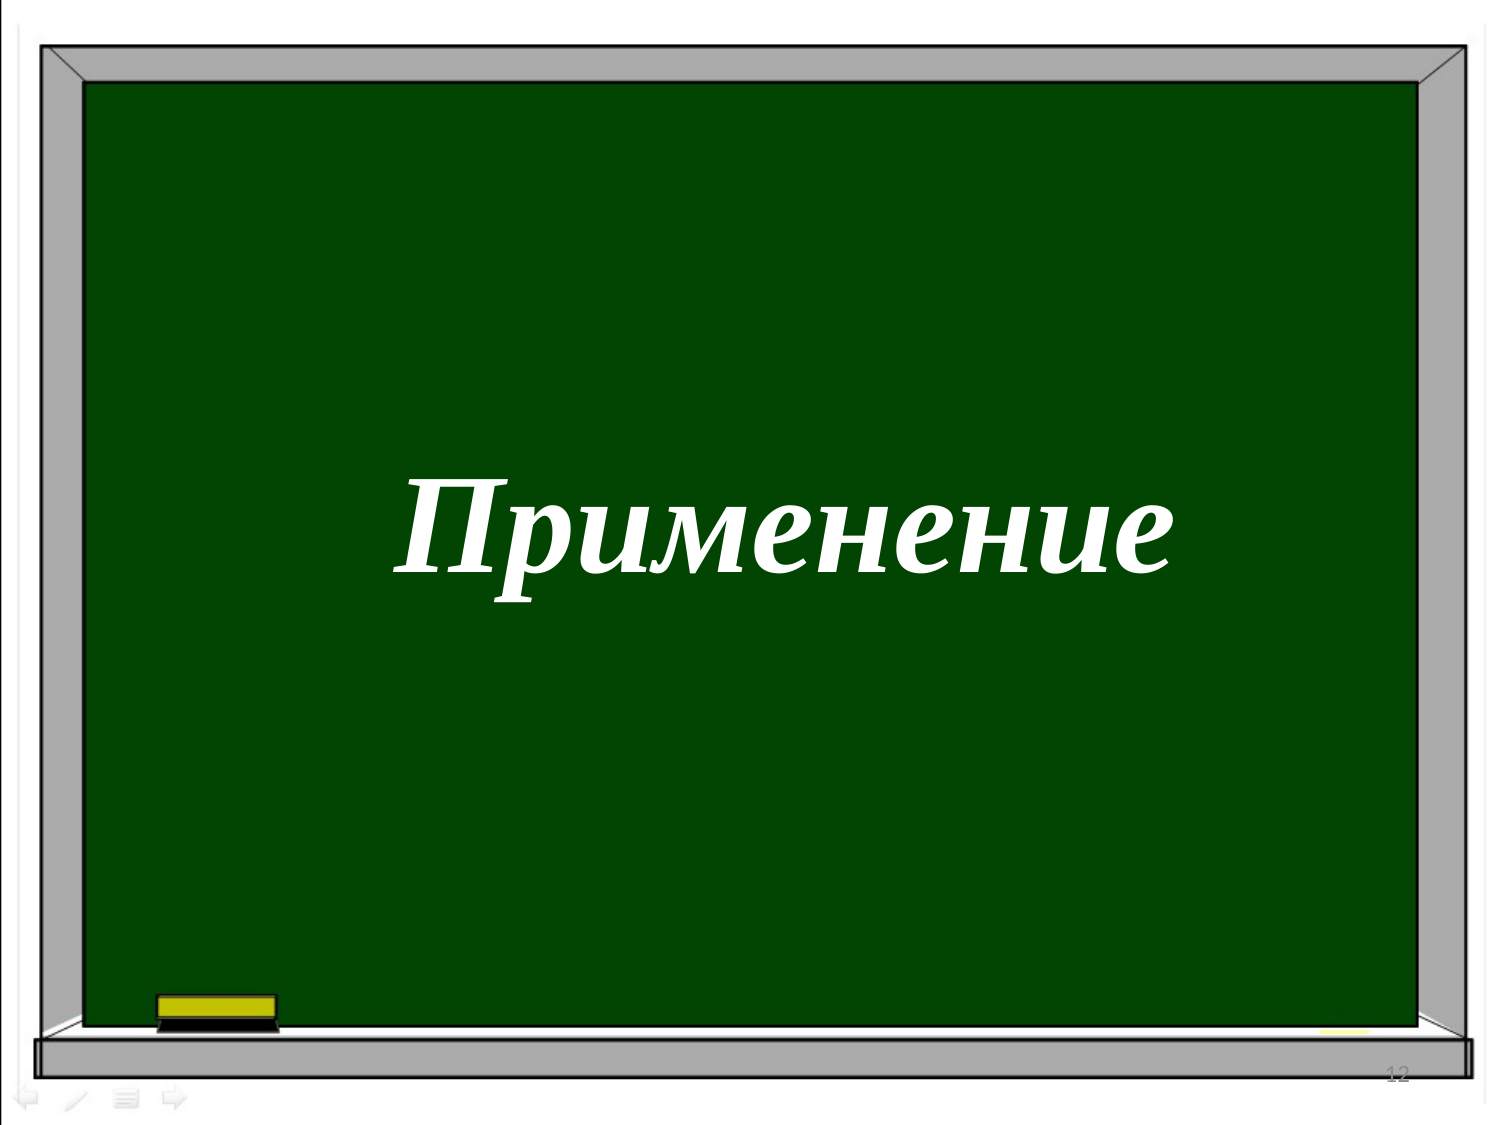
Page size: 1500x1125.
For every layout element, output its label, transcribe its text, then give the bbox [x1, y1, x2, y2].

picture [0, 0, 1500, 1125]
title Применение [187, 421, 1421, 610]
slide_number 12 [1074, 1042, 1425, 1103]
